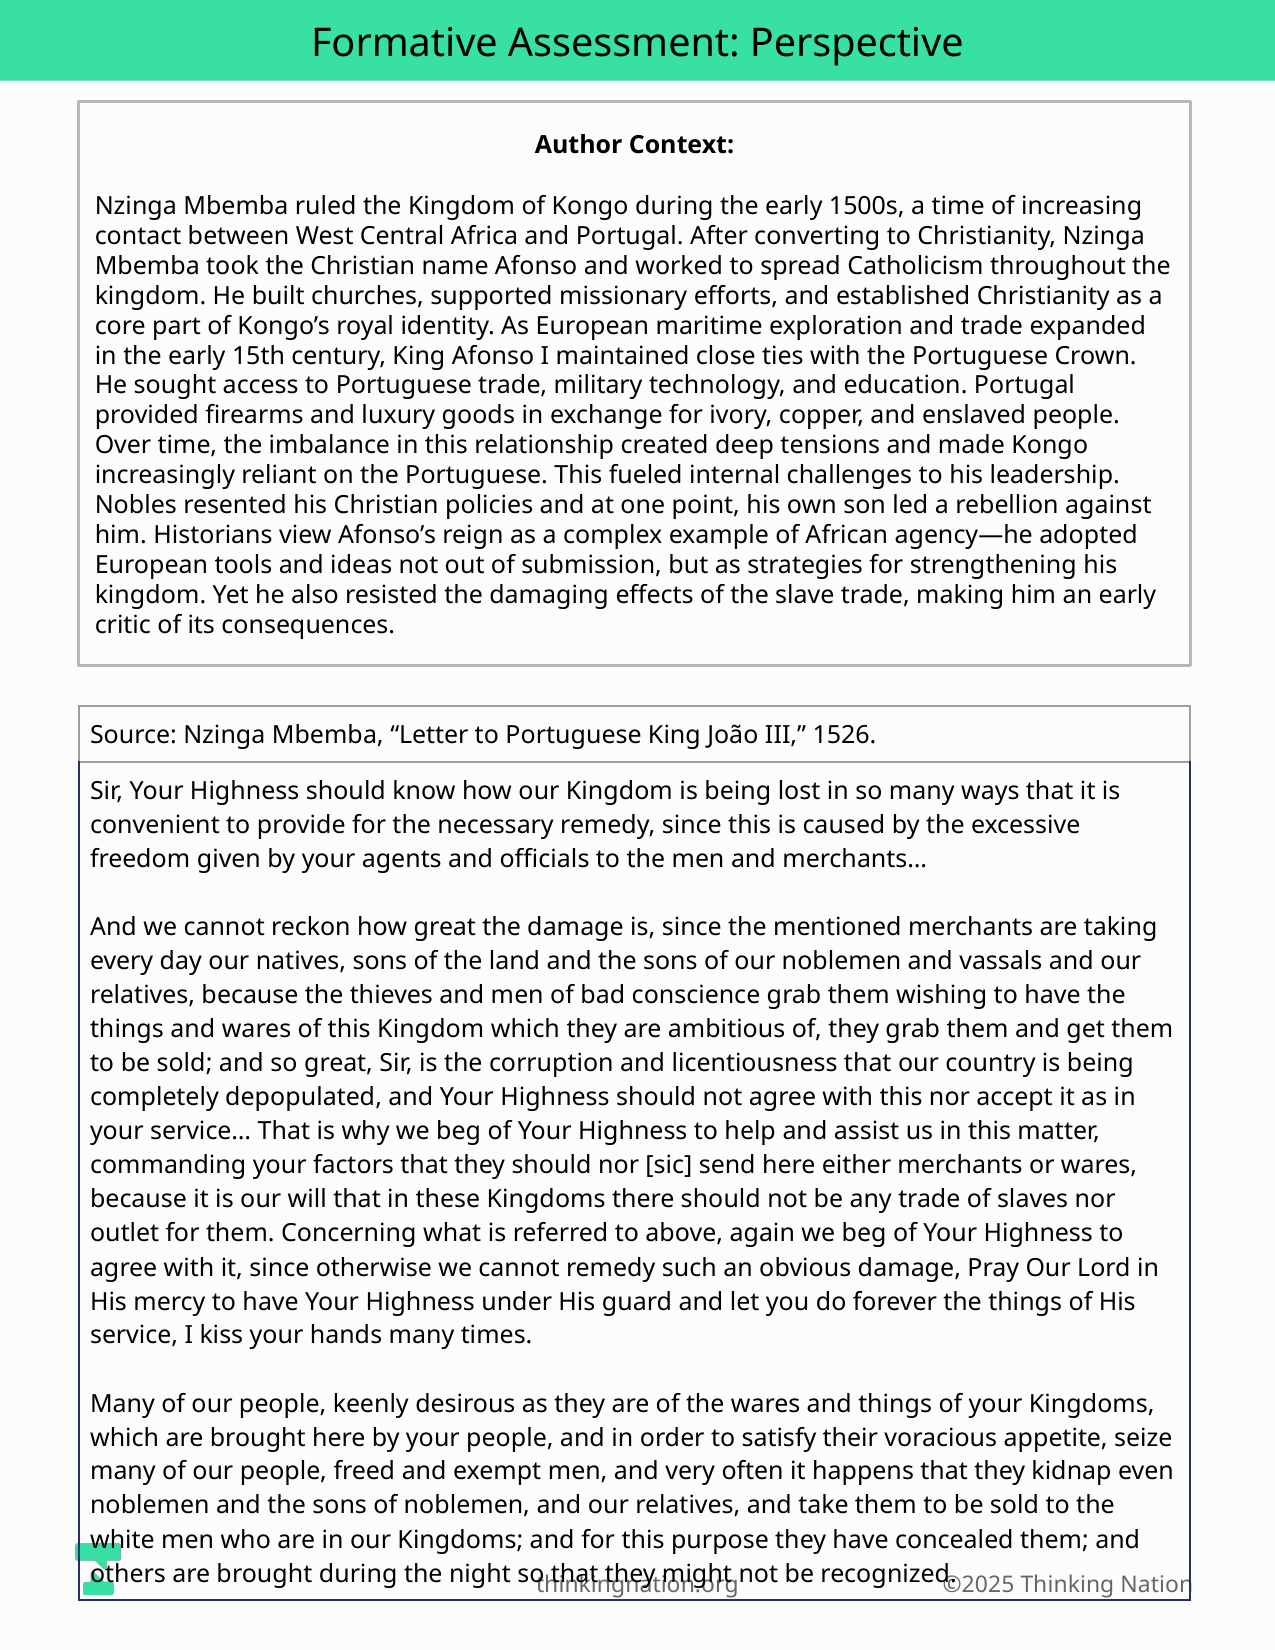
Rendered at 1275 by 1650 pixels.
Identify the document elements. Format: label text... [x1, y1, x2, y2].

table_cell Sir, Your Highness should know how our Kingdom is being lost in so many ways that it is convenient to provide for the necessary remedy, since this is caused by the excessive freedom given by your agents and officials to the men and merchants… And we cannot reckon how great the damage is, since the mentioned merchants are taking every day our natives, sons of the land and the sons of our noblemen and vassals and our relatives, because the thieves and men of bad conscience grab them wishing to have the things and wares of this Kingdom which they are ambitious of, they grab them and get them to be sold; and so great, Sir, is the corruption and licentiousness that our country is being completely depopulated, and Your Highness should not agree with this nor accept it as in your service… That is why we beg of Your Highness to help and assist us in this matter, commanding your factors that they should nor [sic] send here either merchants or wares, because it is our will that in these Kingdoms there should not be any trade of slaves nor outlet for them. Concerning what is referred to above, again we beg of Your Highness to agree with it, since otherwise we cannot remedy such an obvious damage, Pray Our Lord in His mercy to have Your Highness under His guard and let you do forever the things of His service, I kiss your hands many times. Many of our people, keenly desirous as they are of the wares and things of your Kingdoms, which are brought here by your people, and in order to satisfy their voracious appetite, seize many of our people, freed and exempt men, and very often it happens that they kidnap even noblemen and the sons of noblemen, and our relatives, and take them to be sold to the white men who are in our Kingdoms; and for this purpose they have concealed them; and others are brought during the night so that they might not be recognized. [80, 763, 1189, 1599]
table_header Source: Nzinga Mbemba, “Letter to Portuguese King João III,” 1526. [80, 707, 1189, 761]
picture [62, 1533, 134, 1605]
text_box Formative Assessment: Perspective [0, 0, 1275, 81]
text_box thinkingnation.org [486, 1601, 789, 1605]
text_box Author Context: Nzinga Mbemba ruled the Kingdom of Kongo during the early 1500s, a time of increasing contact between West Central Africa and Portugal. After converting to Christianity, Nzinga Mbemba took the Christian name Afonso and worked to spread Catholicism throughout the kingdom. He built churches, supported missionary efforts, and established Christianity as a core part of Kongo’s royal identity. As European maritime exploration and trade expanded in the early 15th century, King Afonso I maintained close ties with the Portuguese Crown. He sought access to Portuguese trade, military technology, and education. Portugal provided firearms and luxury goods in exchange for ivory, copper, and enslaved people. Over time, the imbalance in this relationship created deep tensions and made Kongo increasingly reliant on the Portuguese. This fueled internal challenges to his leadership. Nobles resented his Christian policies and at one point, his own son led a rebellion against him. Historians view Afonso’s reign as a complex example of African agency—he adopted European tools and ideas not out of submission, but as strategies for strengthening his kingdom. Yet he also resisted the damaging effects of the slave trade, making him an early critic of its consequences. [78, 101, 1191, 666]
text_box ©2025 Thinking Nation [907, 1553, 1210, 1605]
